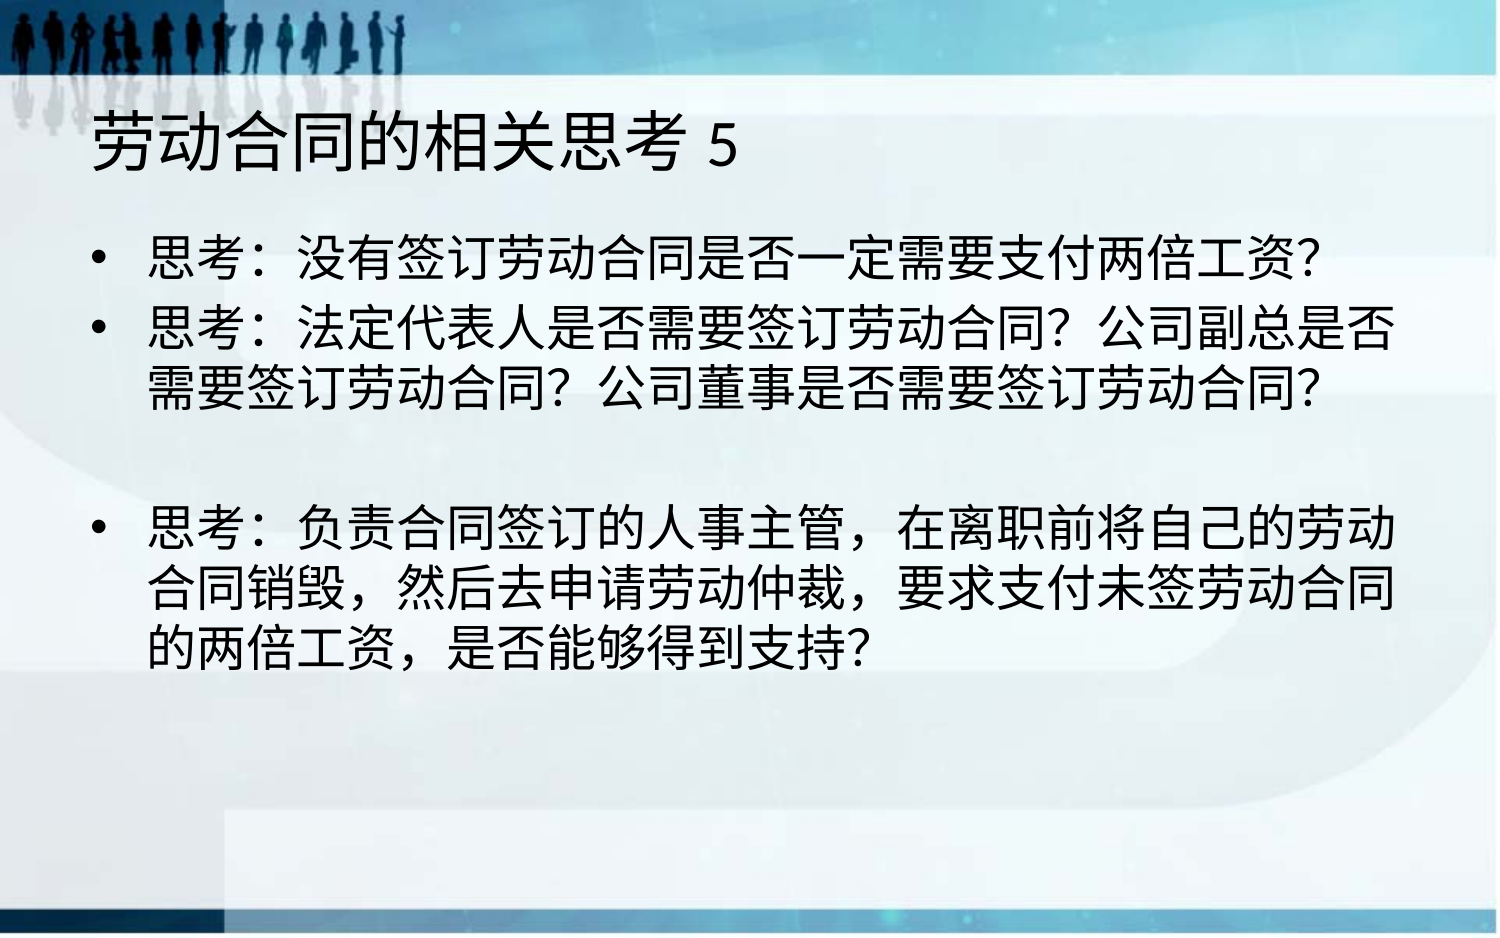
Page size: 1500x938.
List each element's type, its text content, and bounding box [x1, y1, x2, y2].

list 思考：没有签订劳动合同是否一定需要支付两倍工资？ 思考：法定代表人是否需要签订劳动合同？公司副总是否需要签订劳动合同？公司董事是否需要签订劳动合同？ 思考：负责合同签订的人事主管，在离职前将自己的劳动合同销毁，然后去申请劳动仲裁，要求支付未签劳动合同的两倍工资，是否能够得到支持？ [74, 218, 1426, 838]
title 劳动合同的相关思考5 [74, 70, 1426, 210]
picture [0, 0, 1500, 938]
